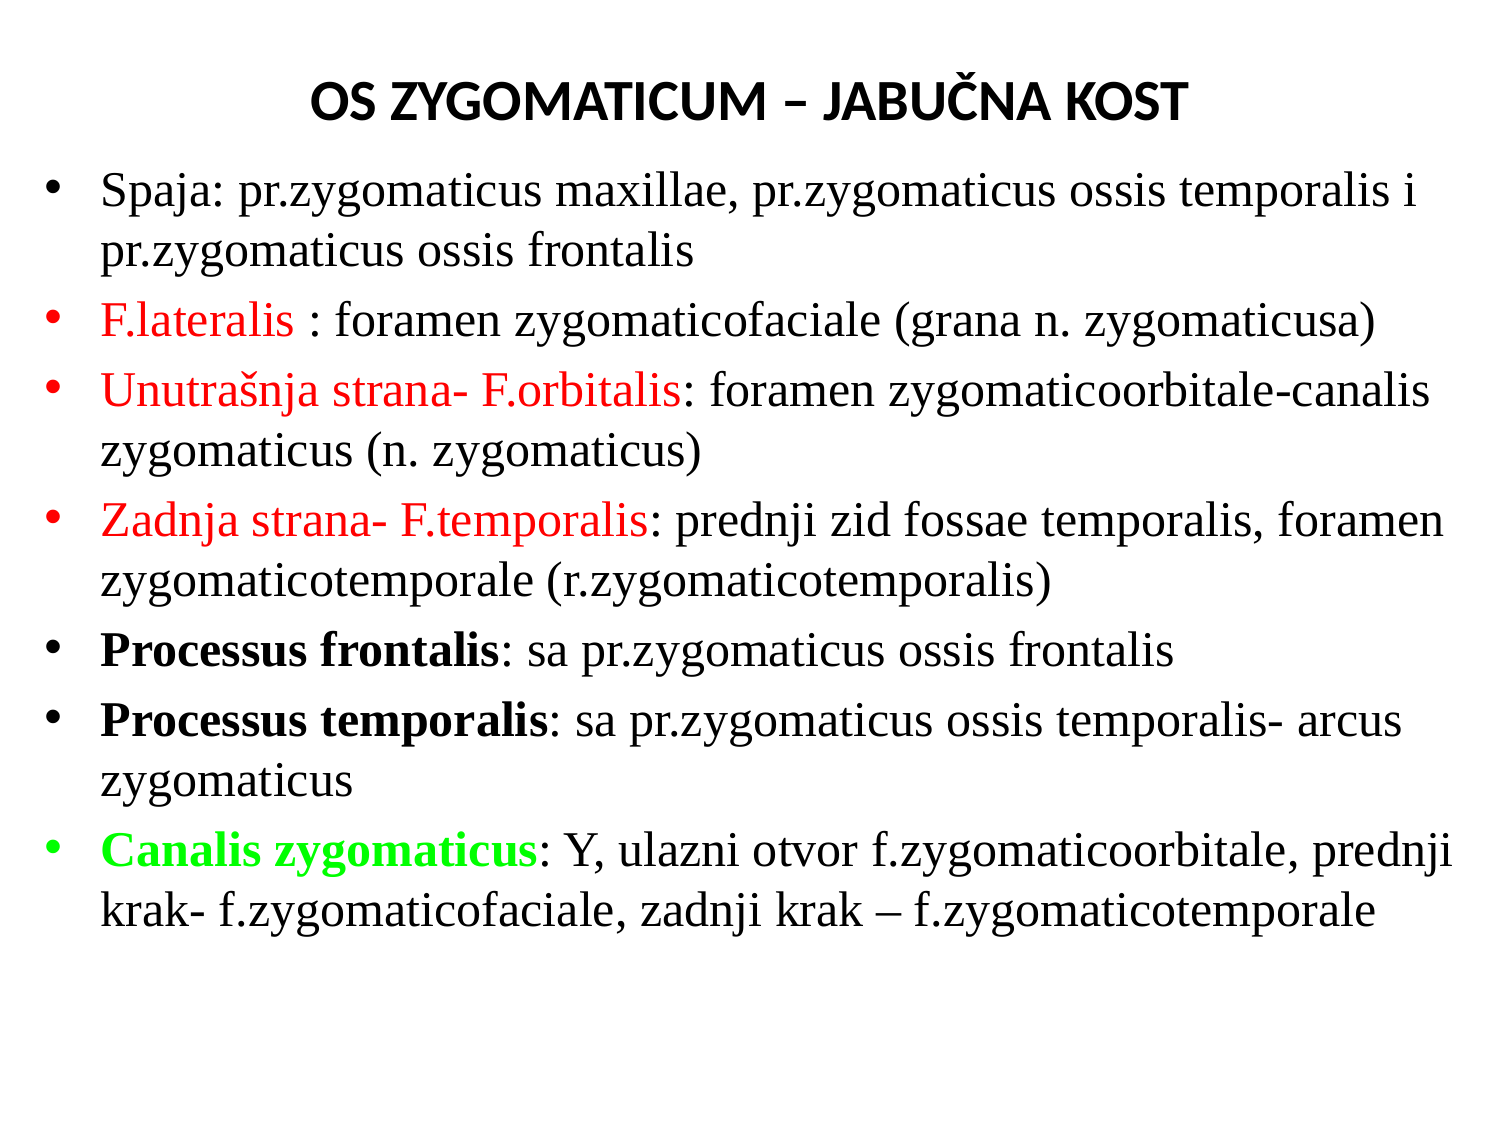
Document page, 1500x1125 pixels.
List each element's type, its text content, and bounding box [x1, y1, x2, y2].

title OS ZYGOMATICUM – JABUČNA KOST [75, 45, 1425, 148]
list Spaja: pr.zygomaticus maxillae, pr.zygomaticus ossis temporalis i pr.zygomaticus ossis frontalis F.lateralis : foramen zygomaticofaciale (grana n. zygomaticusa) Unutrašnja strana- F.orbitalis: foramen zygomaticoorbitale-canalis zygomaticus (n. zygomaticus) Zadnja strana- F.temporalis: prednji zid fossae temporalis, foramen zygomaticotemporale (r.zygomaticotemporalis) Processus frontalis: sa pr.zygomaticus ossis frontalis Processus temporalis: sa pr.zygomaticus ossis temporalis- arcus zygomaticus Canalis zygomaticus: Y, ulazni otvor f.zygomaticoorbitale, prednji krak- f.zygomaticofaciale, zadnji krak – f.zygomaticotemporale [29, 148, 1471, 1094]
